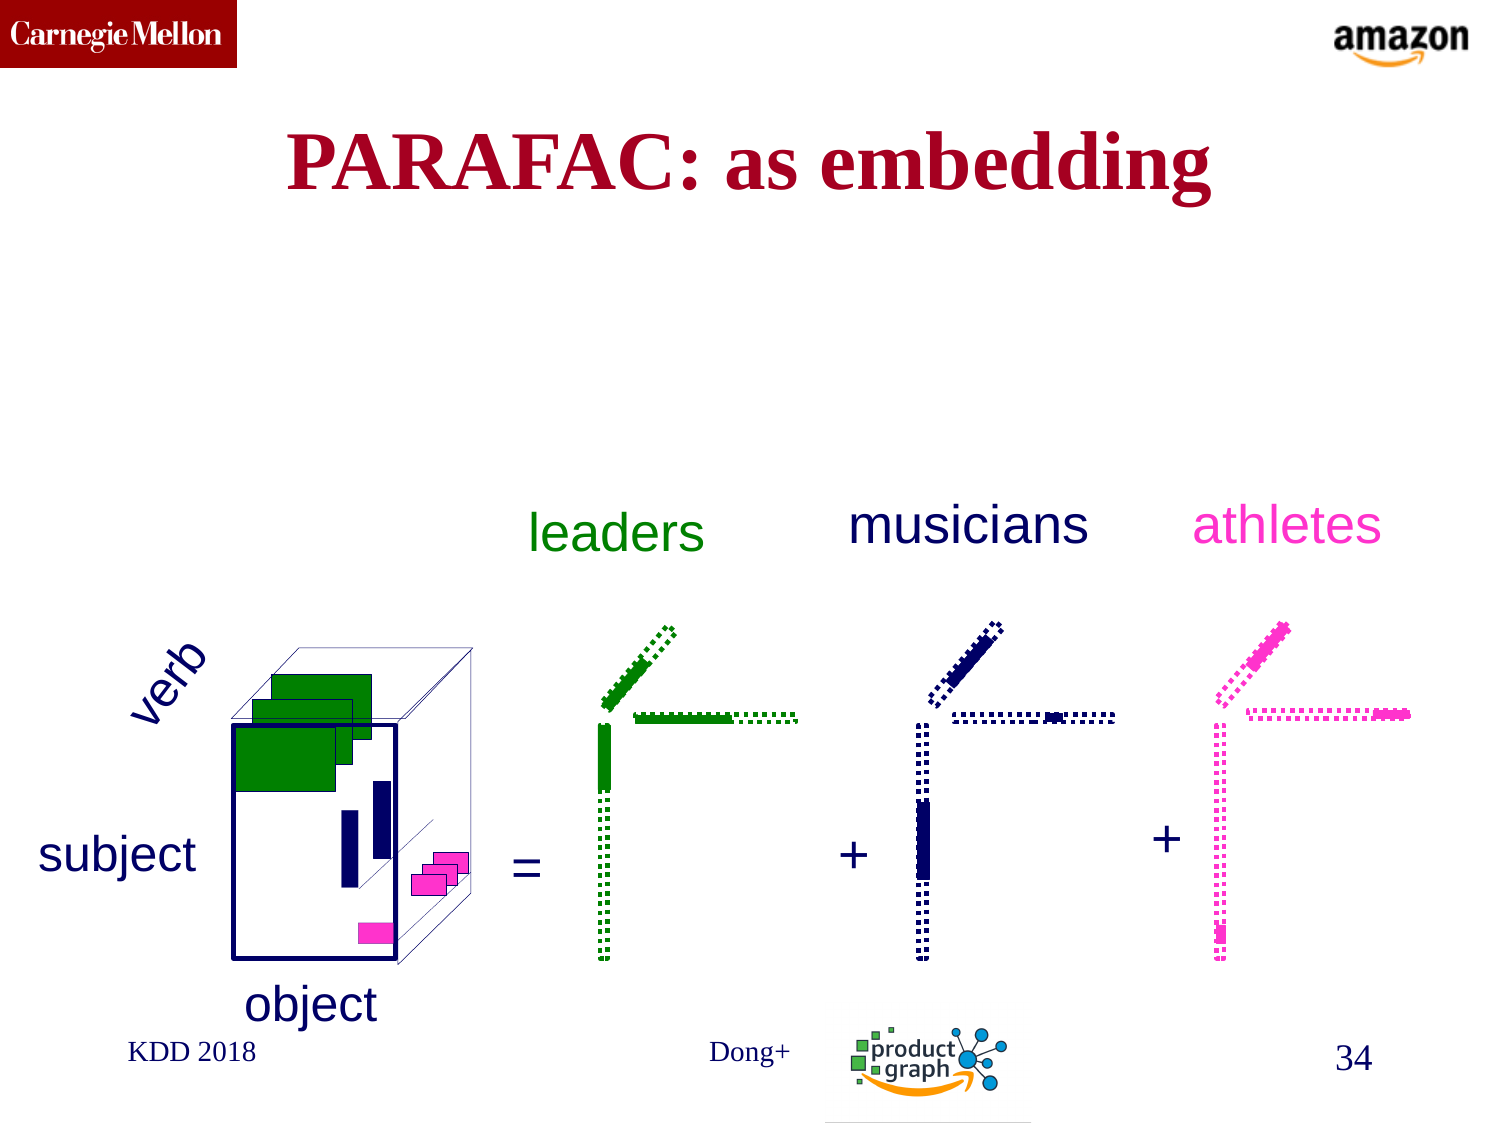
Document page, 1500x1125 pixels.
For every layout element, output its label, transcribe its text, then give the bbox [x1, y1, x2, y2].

slide_number KDD 2018 [112, 1049, 426, 1101]
picture [1322, 4, 1484, 88]
picture [0, 0, 237, 68]
footer Dong+ [512, 1049, 988, 1101]
title PARAFAC: as embedding [112, 99, 1388, 213]
slide_number 34 [1074, 1049, 1388, 1101]
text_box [21, 481, 1410, 1041]
